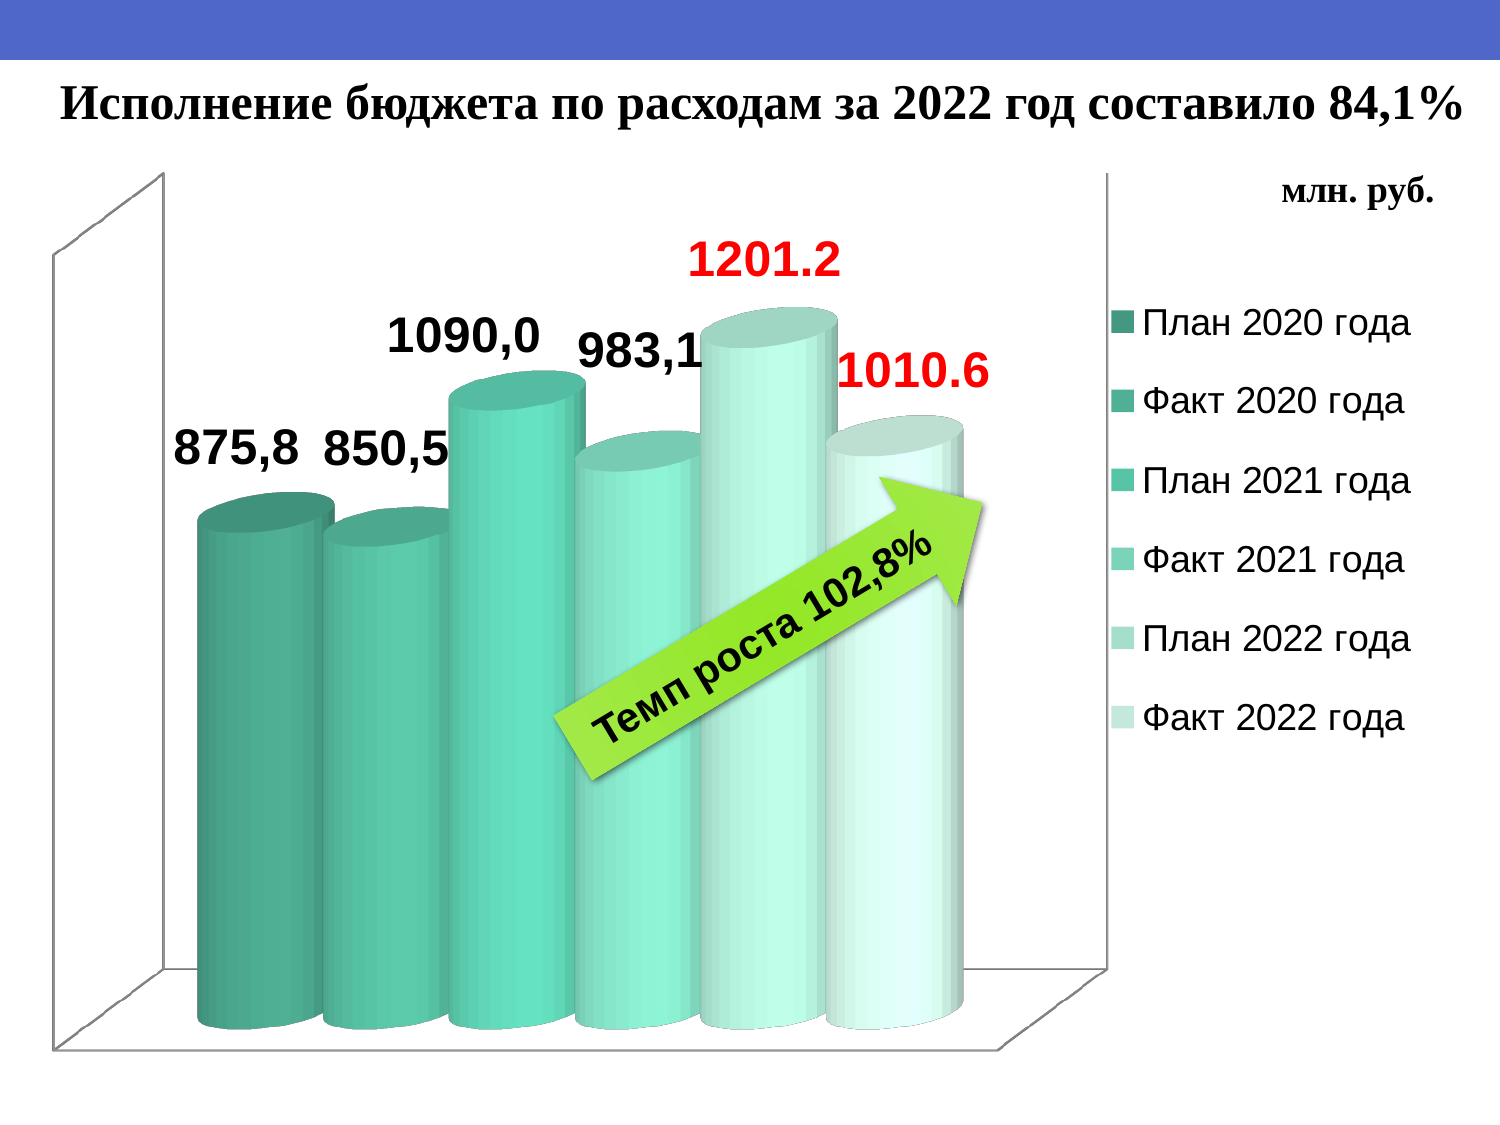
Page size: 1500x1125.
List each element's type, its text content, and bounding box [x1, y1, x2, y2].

text_box Исполнение бюджета по расходам за 2022 год составило 84,1% [24, 62, 1488, 159]
chart [23, 149, 1475, 1076]
